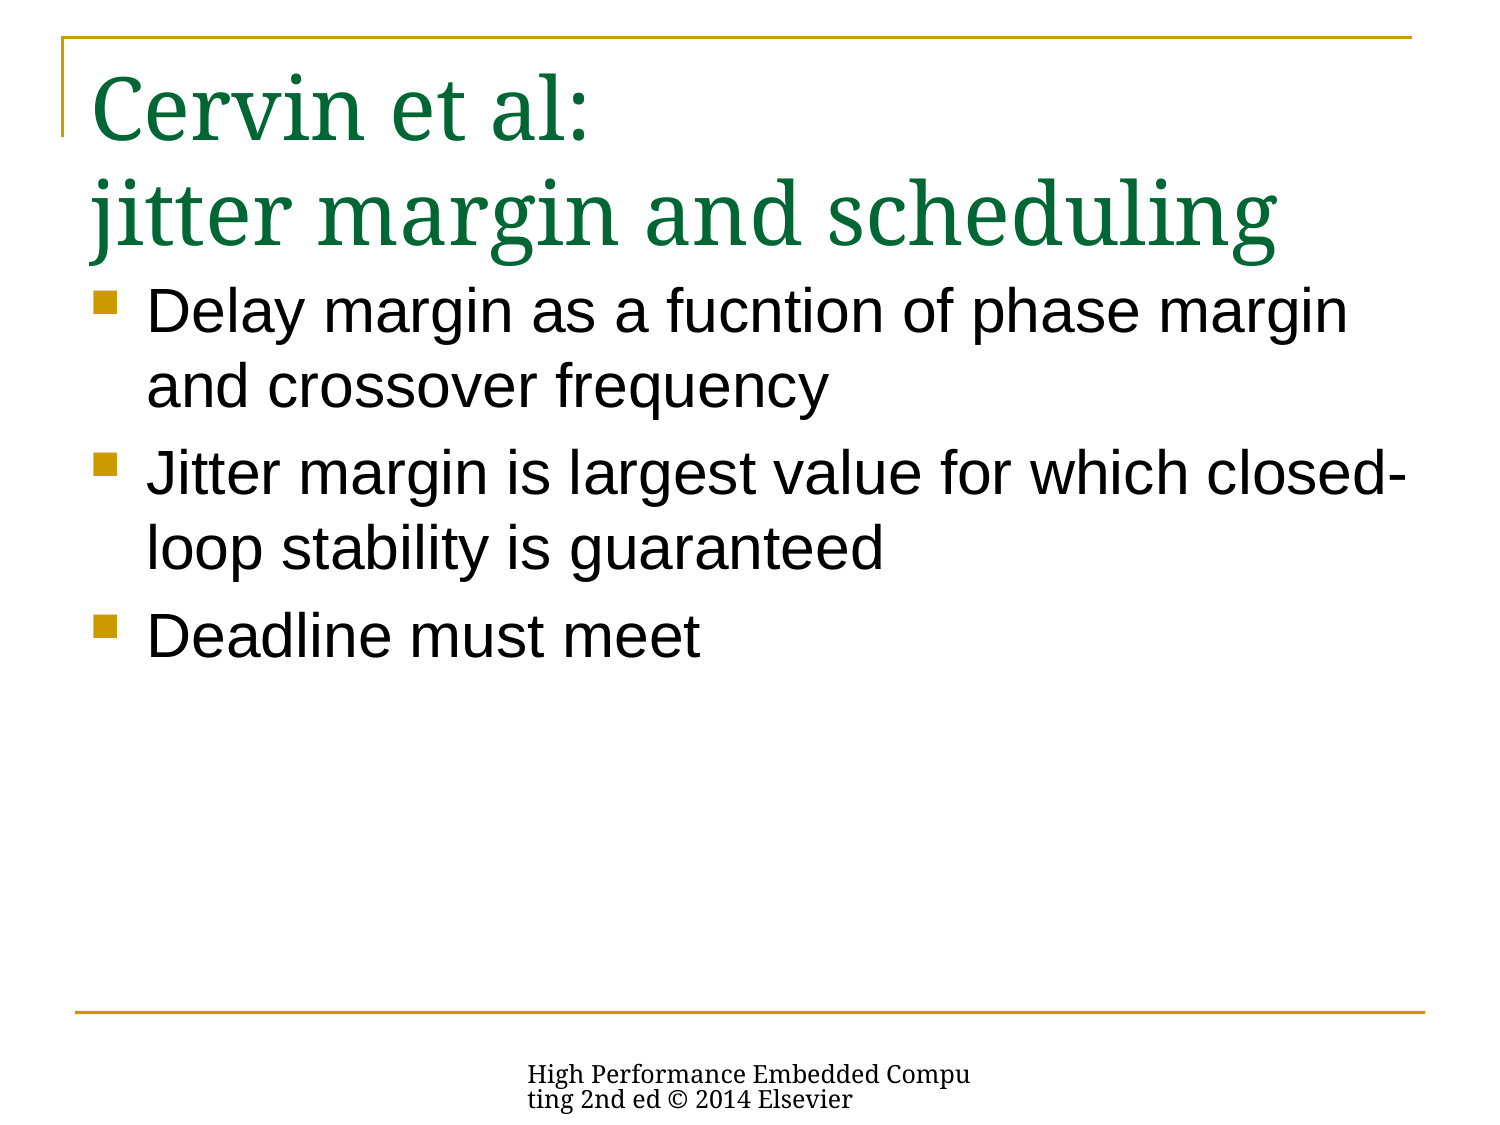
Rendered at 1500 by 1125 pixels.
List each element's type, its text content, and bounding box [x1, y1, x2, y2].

footer High Performance Embedded Computing 2nd ed © 2014 Elsevier [512, 1025, 988, 1100]
title Cervin et al: jitter margin and scheduling [75, 45, 1425, 233]
